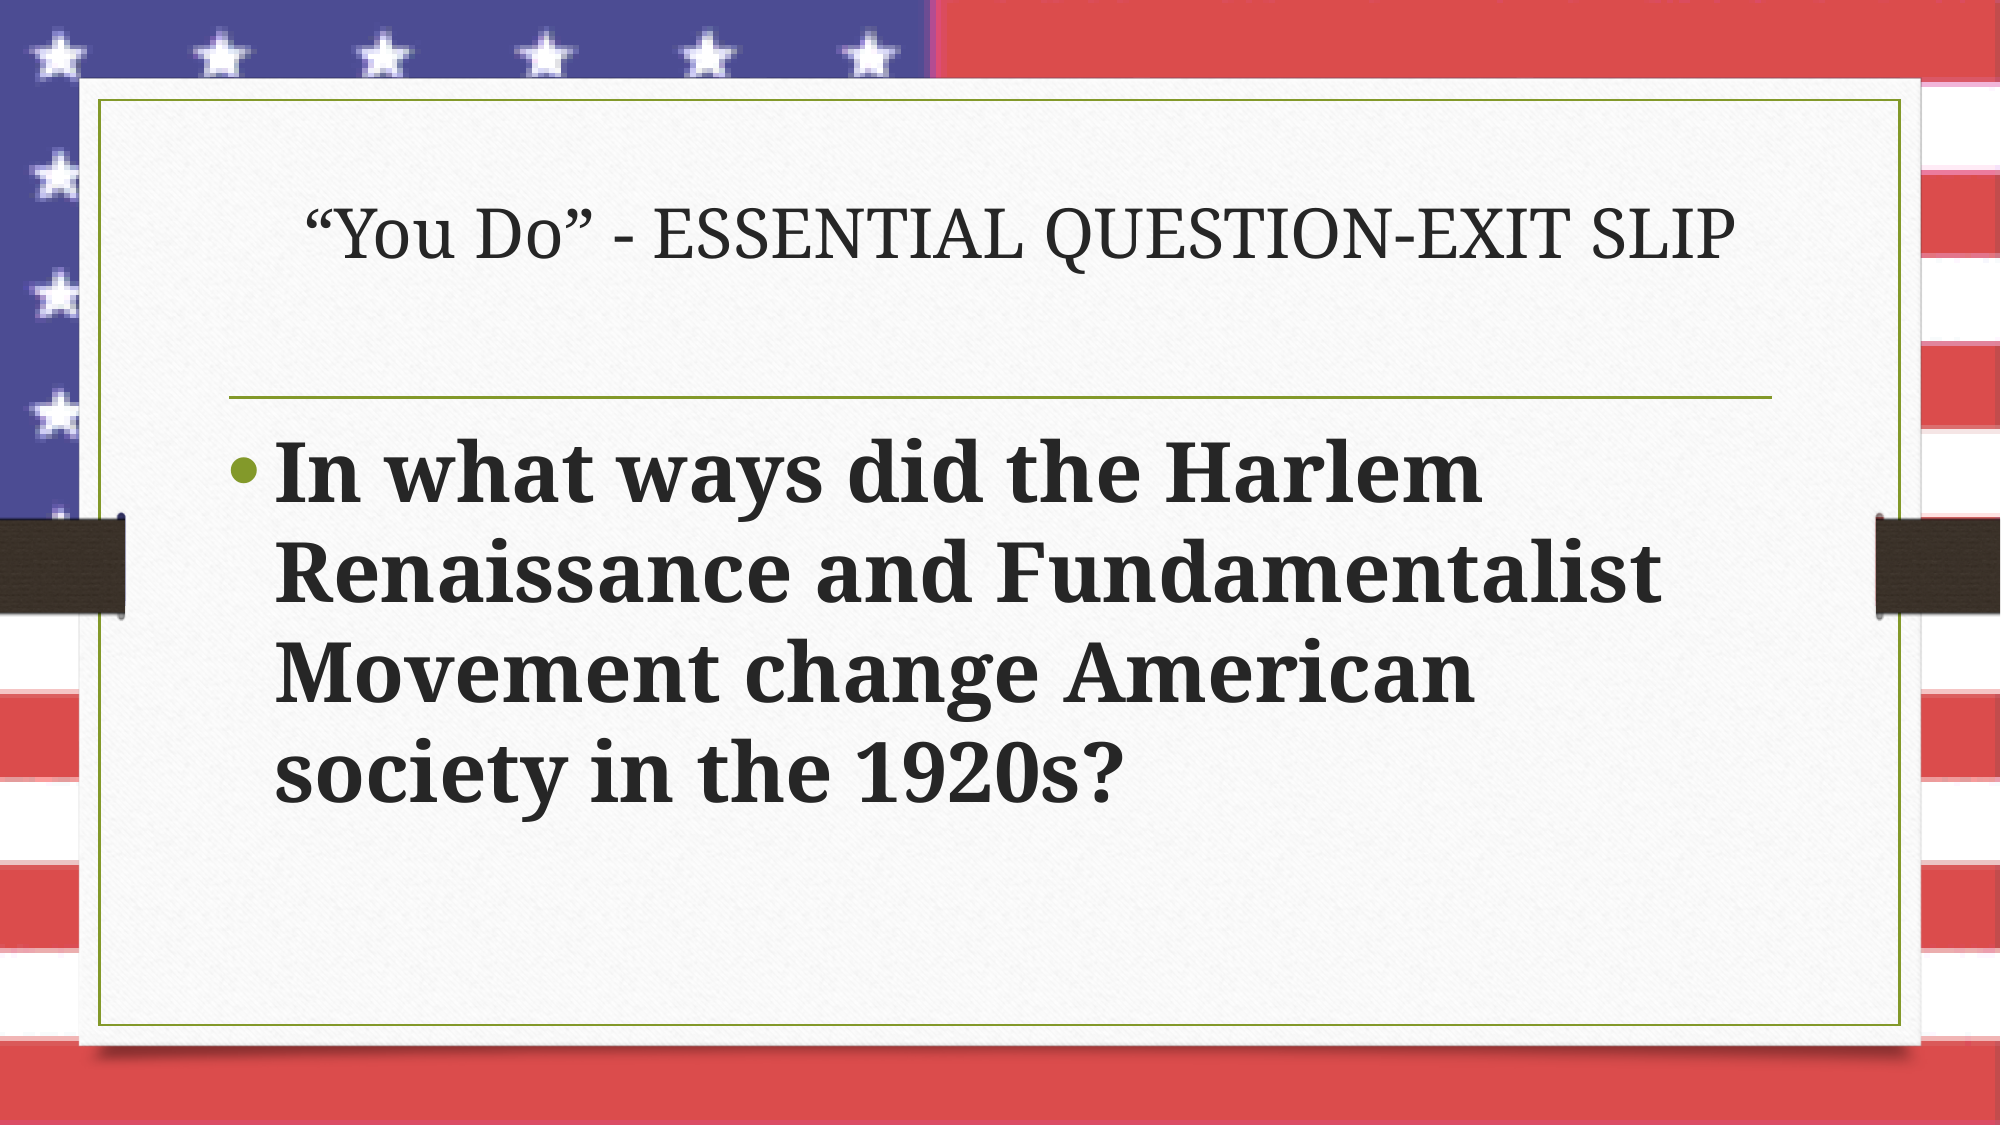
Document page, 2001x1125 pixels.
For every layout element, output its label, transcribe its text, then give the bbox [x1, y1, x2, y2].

title “You Do” - ESSENTIAL QUESTION-EXIT SLIP [233, 153, 1809, 308]
list In what ways did the Harlem Renaissance and Fundamentalist Movement change American society in the 1920s? [212, 411, 1788, 956]
picture [0, 0, 2001, 1125]
